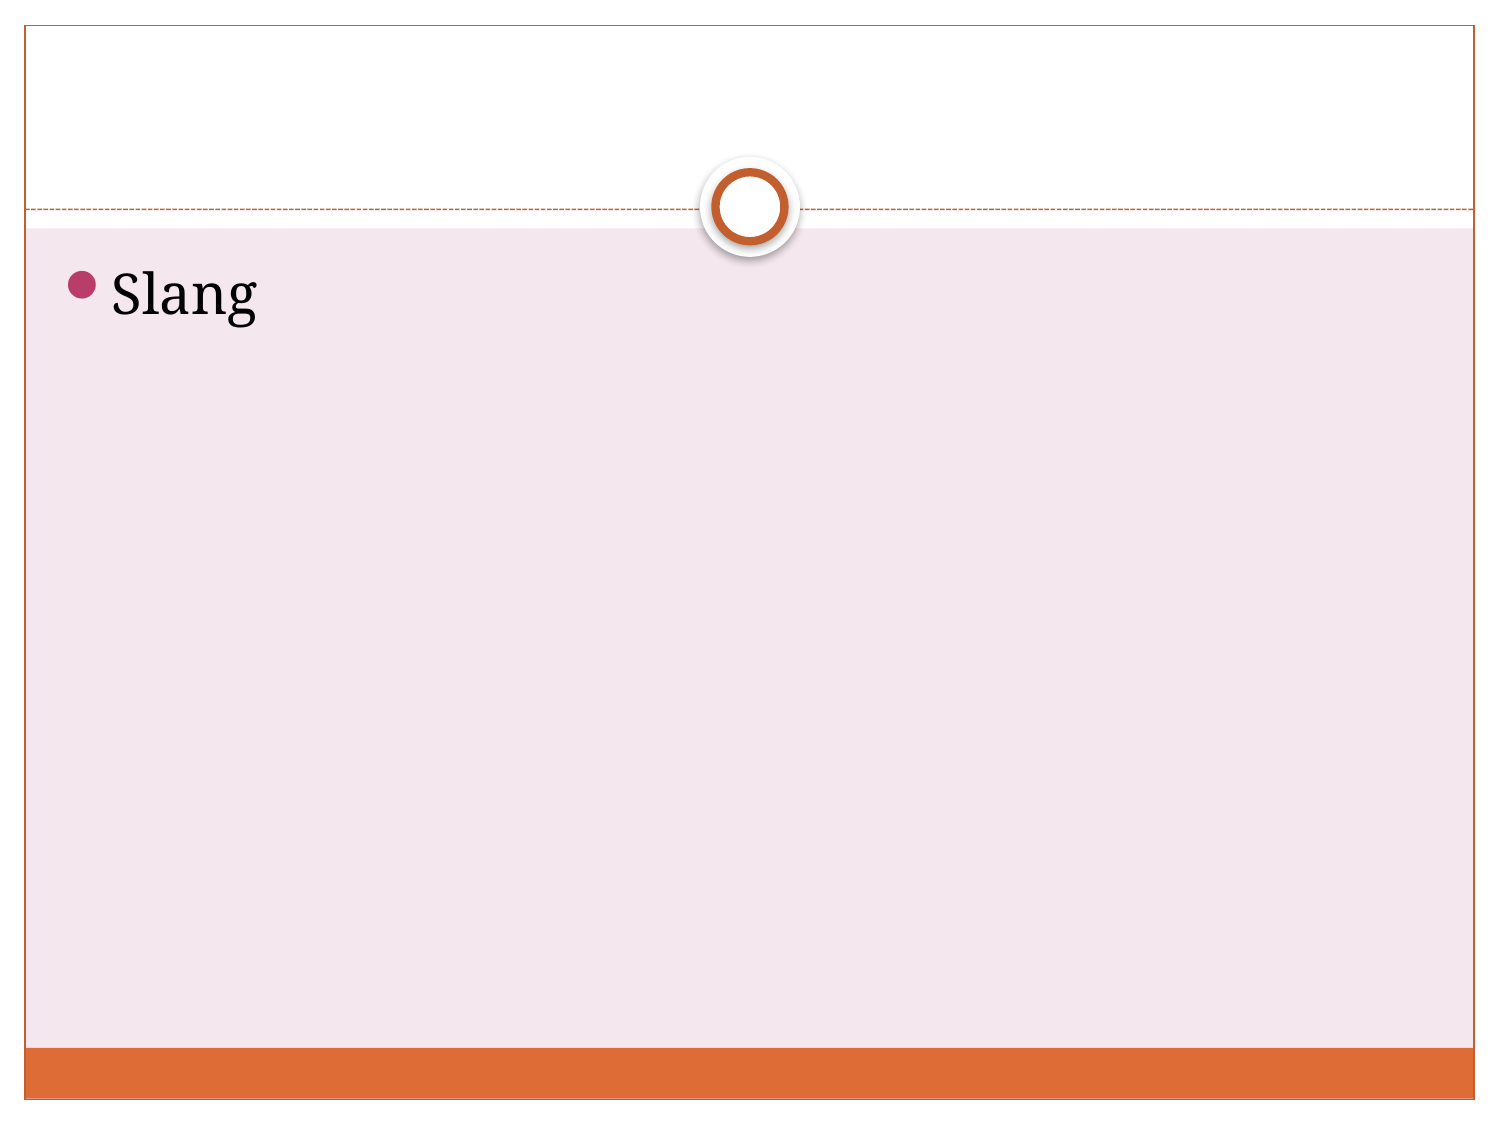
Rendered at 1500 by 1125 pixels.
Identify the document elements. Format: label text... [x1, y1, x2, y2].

list Slang [49, 250, 1445, 1001]
